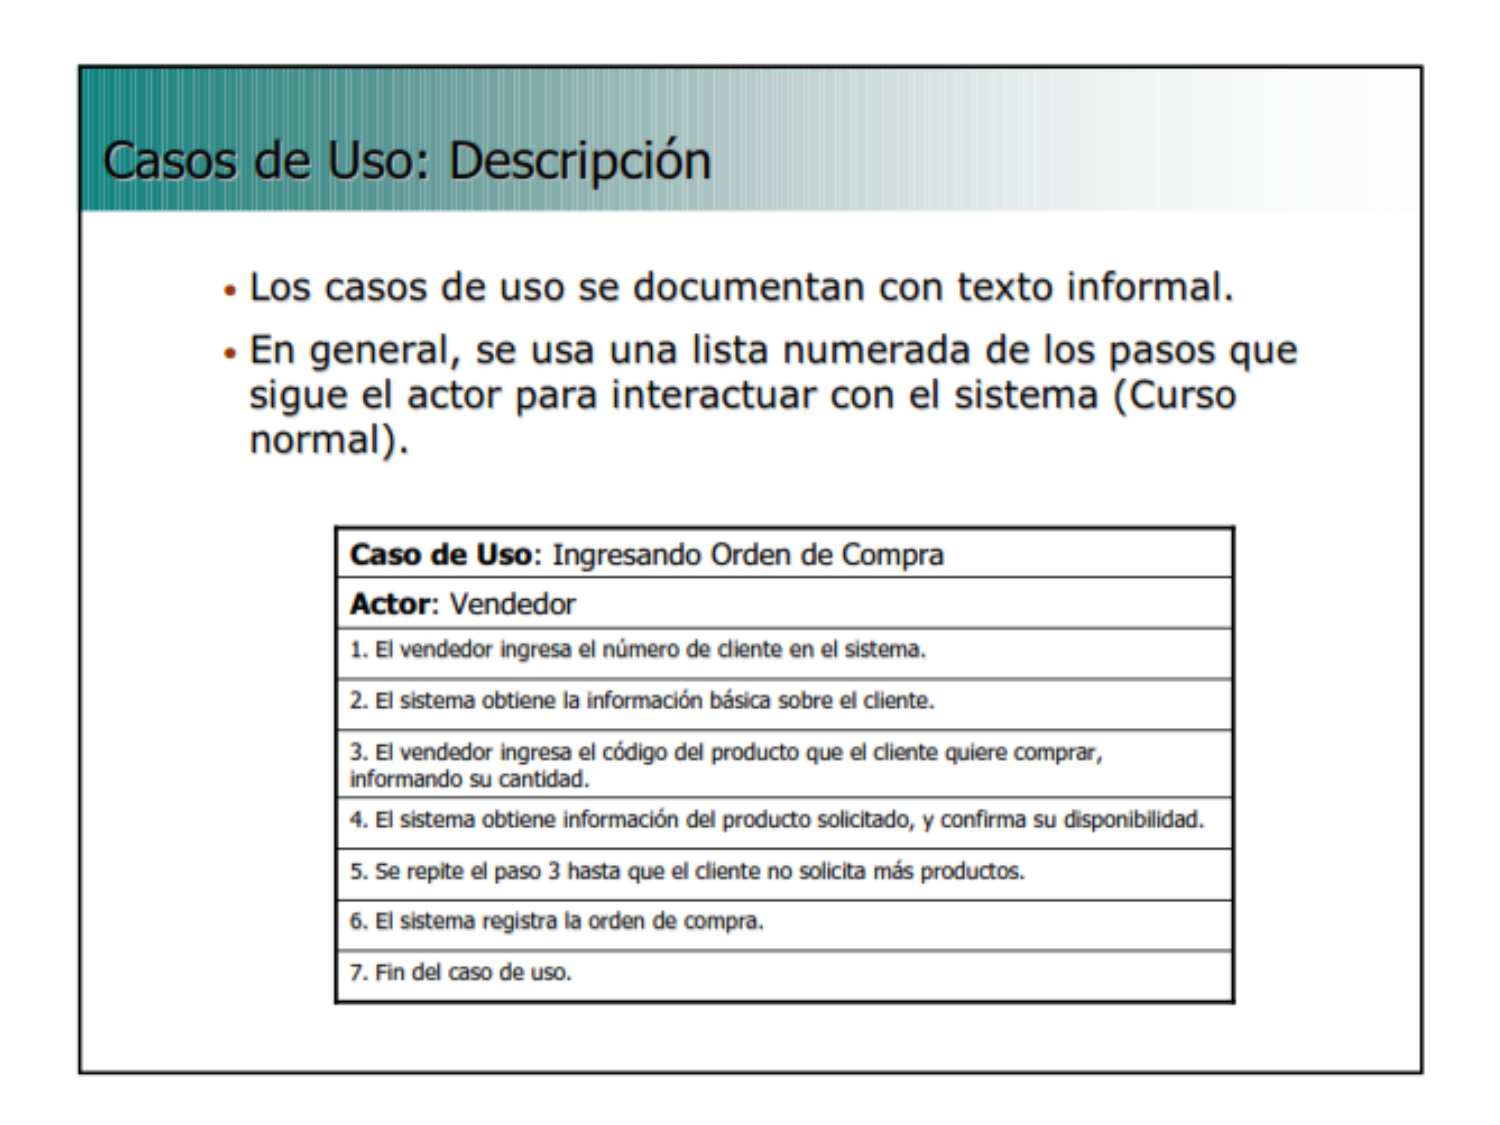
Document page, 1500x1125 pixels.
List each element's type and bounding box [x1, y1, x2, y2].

picture [70, 58, 1434, 1084]
